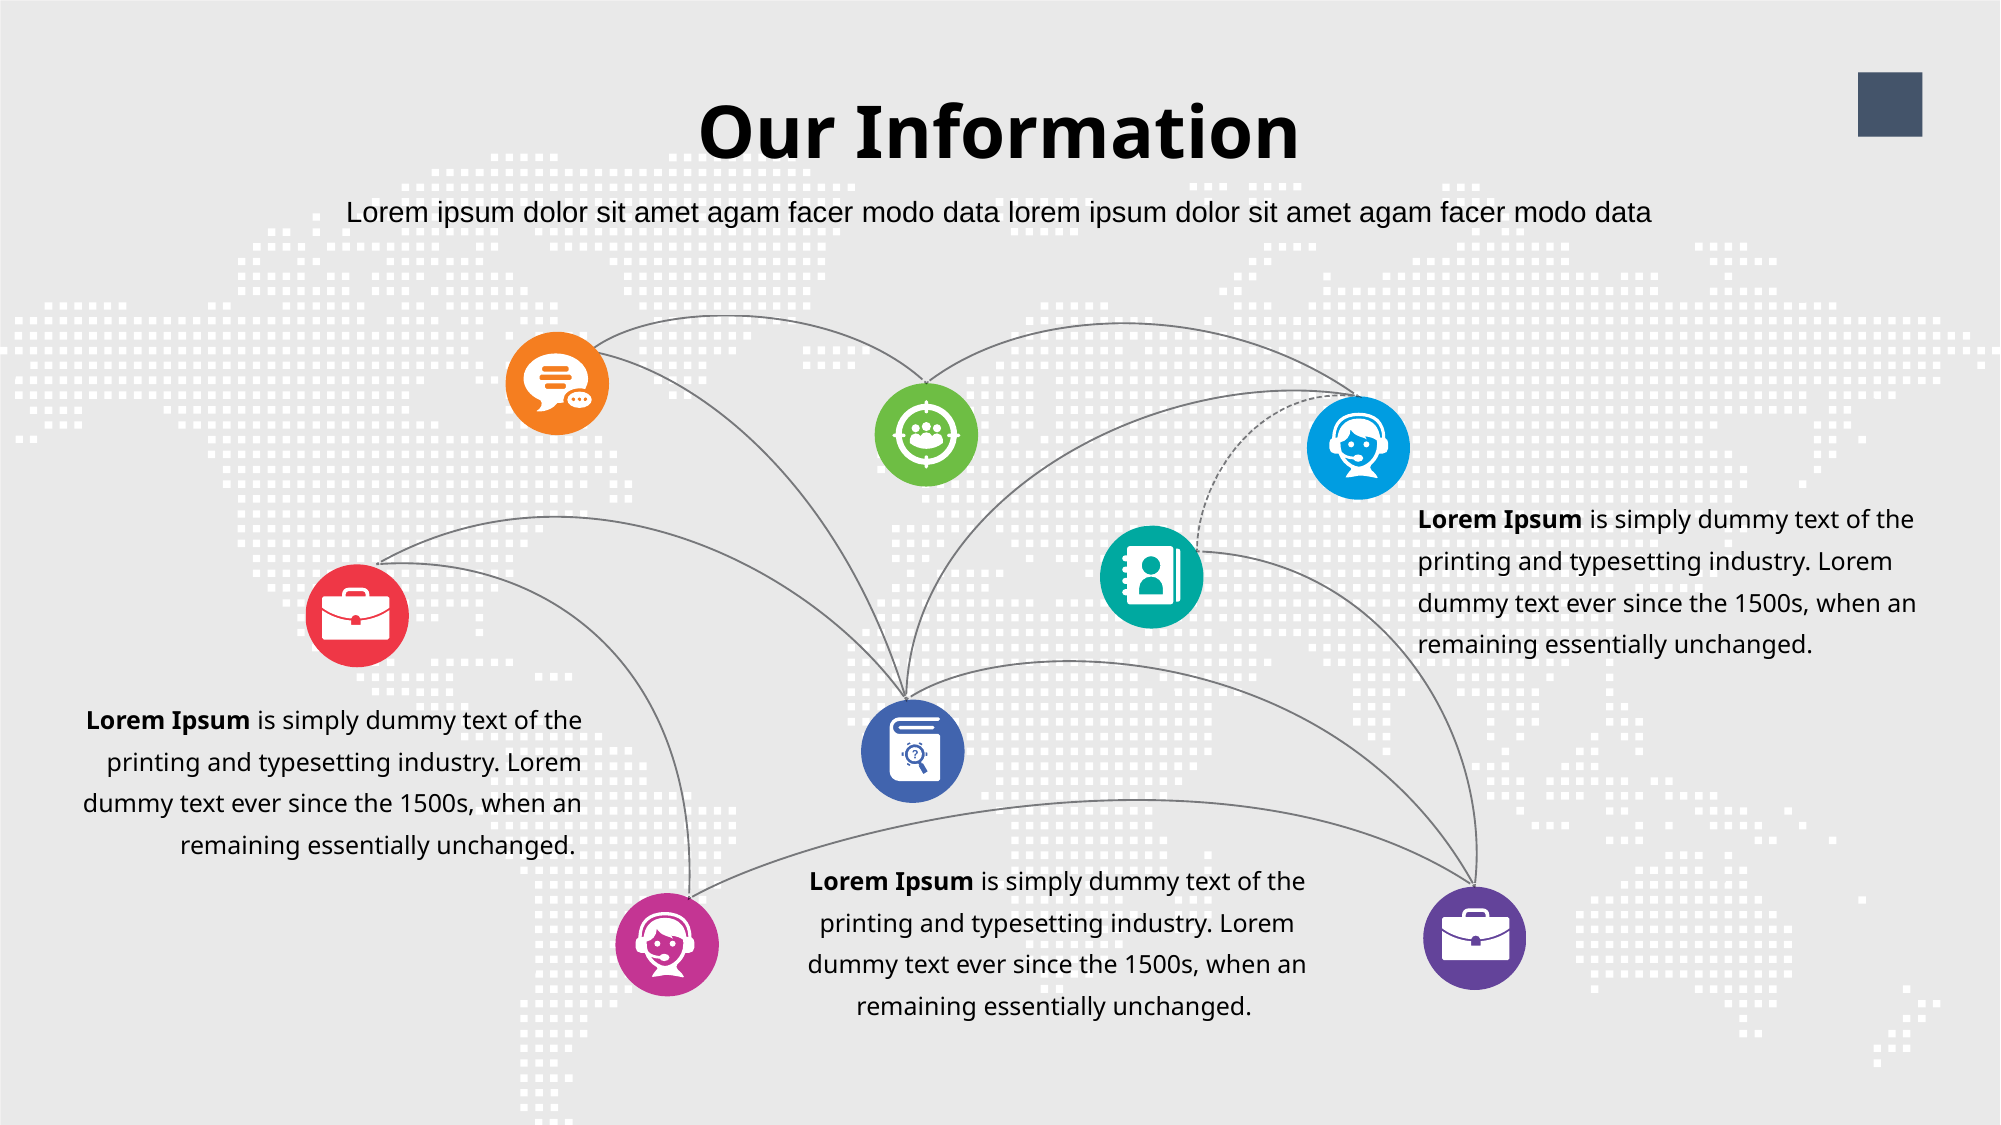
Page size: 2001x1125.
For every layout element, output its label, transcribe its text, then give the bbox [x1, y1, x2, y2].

text_box [446, 302, 454, 310]
text_box [1561, 257, 1569, 266]
text_box [535, 1118, 543, 1125]
text_box [817, 272, 826, 280]
text_box [579, 242, 588, 251]
text_box [1442, 272, 1450, 280]
text_box [1888, 1030, 1896, 1038]
text_box [609, 228, 618, 236]
text_box [505, 272, 513, 280]
text_box [416, 257, 424, 266]
text_box [103, 302, 112, 310]
text_box [1857, 71, 1924, 78]
text_box [624, 242, 633, 251]
text_box [371, 287, 380, 296]
text_box [1457, 257, 1465, 266]
text_box [550, 1030, 558, 1038]
text_box [669, 302, 677, 310]
text_box [639, 272, 647, 280]
text_box [1501, 302, 1510, 310]
text_box [401, 287, 410, 296]
text_box [1769, 302, 1777, 310]
text_box [252, 257, 261, 266]
text_box [758, 272, 766, 280]
text_box [44, 406, 53, 414]
text_box [1620, 302, 1629, 310]
text_box [341, 287, 350, 296]
text_box [401, 228, 410, 236]
text_box [0, 0, 2000, 1125]
text_box [297, 287, 305, 296]
text_box [475, 257, 484, 266]
text_box [1338, 302, 1346, 310]
text_box [1635, 287, 1643, 296]
text_box [1219, 287, 1227, 296]
text_box [267, 243, 276, 251]
text_box [371, 272, 380, 280]
text_box [1516, 257, 1524, 266]
text_box [1442, 257, 1450, 266]
text_box [698, 272, 707, 280]
text_box [1516, 228, 1524, 236]
text_box [564, 242, 573, 251]
text_box [118, 302, 127, 310]
text_box [1471, 302, 1480, 310]
text_box [624, 257, 632, 266]
text_box [1561, 272, 1569, 280]
text_box [624, 228, 633, 236]
text_box [341, 302, 350, 310]
text_box [15, 391, 23, 399]
text_box [1397, 272, 1406, 280]
text_box [550, 1059, 558, 1067]
text_box [401, 242, 410, 251]
text_box [564, 1074, 573, 1082]
text_box [683, 257, 692, 266]
text_box [758, 257, 766, 266]
text_box [713, 272, 722, 280]
text_box [564, 1118, 573, 1125]
text_box [639, 242, 647, 251]
text_box [787, 242, 796, 251]
text_box [1724, 242, 1733, 251]
text_box [550, 242, 558, 251]
text_box [1531, 242, 1539, 251]
text_box [1010, 228, 1019, 236]
text_box [29, 435, 38, 443]
text_box [342, 242, 350, 251]
text_box [1813, 302, 1822, 310]
text_box [1739, 257, 1748, 266]
text_box [461, 272, 469, 280]
text_box [327, 302, 335, 310]
text_box [728, 272, 736, 280]
text_box [342, 228, 350, 236]
text_box [1501, 257, 1510, 266]
text_box [654, 242, 662, 251]
text_box [535, 302, 543, 310]
text_box [282, 228, 291, 236]
text_box [773, 272, 781, 280]
text_box [1412, 287, 1420, 296]
text_box [1442, 287, 1450, 296]
text_box [1754, 1030, 1762, 1038]
text_box [580, 1030, 588, 1038]
text_box [520, 1059, 528, 1067]
text_box [1605, 302, 1614, 310]
text_box [654, 287, 662, 296]
text_box [1025, 228, 1033, 236]
text_box [817, 257, 826, 266]
text_box [386, 287, 394, 296]
text_box [1055, 302, 1064, 310]
text_box [312, 228, 320, 236]
text_box [1248, 272, 1257, 281]
text_box [1248, 302, 1257, 310]
text_box [1516, 242, 1524, 251]
subtitle Lorem ipsum dolor sit amet agam facer modo data lorem ipsum dolor sit amet agam facer modo data [137, 191, 1863, 227]
text_box [1546, 272, 1554, 280]
text_box [1531, 272, 1539, 280]
text_box [1264, 302, 1272, 310]
text_box [1620, 272, 1629, 280]
text_box [312, 302, 320, 310]
text_box [669, 228, 677, 236]
text_box [1442, 302, 1450, 310]
text_box [594, 242, 603, 251]
text_box [29, 331, 38, 340]
text_box [282, 302, 291, 310]
text_box [535, 1089, 543, 1097]
text_box [1471, 257, 1480, 266]
text_box [416, 242, 425, 251]
text_box [728, 242, 736, 251]
text_box [505, 302, 513, 310]
text_box [282, 272, 291, 280]
text_box [773, 302, 781, 310]
text_box [803, 242, 811, 251]
text_box [1561, 287, 1569, 296]
text_box [1873, 1059, 1881, 1068]
text_box [401, 257, 410, 266]
text_box [1873, 1044, 1881, 1052]
text_box [29, 346, 38, 355]
text_box [728, 257, 736, 266]
text_box [580, 228, 588, 236]
text_box [446, 257, 454, 266]
text_box [29, 317, 38, 325]
text_box [1248, 257, 1257, 266]
text_box [1783, 302, 1792, 310]
text_box [550, 1074, 558, 1082]
text_box [787, 302, 796, 310]
text_box [29, 391, 38, 399]
text_box [1546, 242, 1554, 251]
text_box [1055, 228, 1063, 236]
text_box [1234, 302, 1242, 310]
text_box [728, 302, 736, 310]
text_box [44, 302, 53, 310]
text_box [297, 257, 305, 266]
text_box [1471, 228, 1480, 236]
text_box [787, 272, 796, 280]
slide_number 17 [1863, 78, 1927, 130]
text_box [520, 302, 528, 310]
text_box [669, 257, 677, 266]
text_box [803, 257, 811, 266]
text_box [698, 287, 707, 296]
text_box [787, 257, 796, 266]
text_box [357, 302, 365, 310]
text_box [1367, 287, 1376, 296]
text_box [1561, 302, 1569, 310]
text_box [401, 302, 410, 310]
text_box [0, 346, 8, 355]
text_box [1501, 287, 1510, 296]
text_box [1799, 302, 1807, 310]
text_box [713, 287, 722, 296]
text_box [461, 228, 469, 236]
text_box [386, 257, 394, 266]
text_box [15, 346, 23, 355]
text_box [535, 1074, 543, 1082]
text_box [1457, 287, 1465, 296]
text_box [758, 302, 766, 310]
text_box [1739, 242, 1748, 251]
text_box [1471, 272, 1480, 280]
text_box [1293, 243, 1301, 251]
text_box [1650, 302, 1658, 310]
text_box [1992, 346, 2000, 355]
text_box [1412, 302, 1420, 310]
text_box [446, 287, 454, 296]
text_box [238, 257, 246, 266]
text_box [1353, 302, 1361, 310]
text_box [1709, 302, 1718, 310]
text_box [758, 228, 766, 236]
text_box [44, 421, 53, 429]
text_box [1635, 302, 1643, 310]
text_box [490, 242, 499, 251]
text_box [1947, 346, 1955, 355]
text_box [1754, 257, 1762, 266]
text_box [773, 287, 781, 296]
text_box [386, 272, 394, 280]
text_box [564, 228, 573, 236]
text_box [44, 361, 53, 369]
text_box [550, 302, 558, 310]
text_box [1234, 272, 1242, 281]
text_box [535, 1044, 543, 1052]
text_box [312, 257, 320, 266]
text_box [475, 228, 484, 236]
text_box [817, 242, 826, 251]
text_box [1531, 302, 1539, 310]
text_box [446, 272, 454, 280]
text_box [386, 242, 395, 251]
text_box [520, 1074, 528, 1082]
text_box [1724, 272, 1733, 280]
text_box [549, 1118, 558, 1125]
text_box [327, 242, 336, 251]
text_box [222, 302, 231, 310]
text_box [1531, 287, 1539, 296]
text_box [1397, 302, 1406, 310]
text_box [252, 287, 261, 296]
text_box [1635, 272, 1643, 280]
text_box [520, 1089, 528, 1097]
text_box [743, 272, 752, 280]
text_box [713, 242, 722, 251]
text_box [550, 1044, 558, 1052]
text_box [1353, 287, 1361, 296]
text_box [1709, 242, 1718, 251]
text_box [1516, 287, 1524, 296]
text_box [698, 302, 707, 310]
text_box [832, 228, 841, 236]
text_box [282, 243, 291, 251]
text_box [550, 1089, 559, 1097]
text_box [431, 257, 439, 266]
text_box [1620, 287, 1629, 296]
text_box [669, 242, 677, 251]
text_box [1709, 257, 1718, 266]
text_box [1487, 287, 1495, 296]
text_box [1828, 302, 1837, 310]
text_box [713, 257, 722, 266]
text_box [341, 272, 350, 280]
text_box [743, 302, 752, 310]
text_box [431, 242, 439, 251]
text_box [1457, 302, 1465, 310]
text_box [728, 228, 736, 236]
text_box [1680, 302, 1688, 310]
text_box [461, 302, 469, 310]
text_box [743, 242, 752, 251]
text_box [89, 302, 97, 310]
text_box [787, 228, 796, 236]
text_box [1769, 257, 1777, 266]
text_box [728, 287, 736, 296]
text_box [1382, 287, 1391, 296]
text_box [535, 1103, 543, 1112]
text_box [29, 376, 38, 385]
text_box [401, 272, 410, 280]
text_box [1427, 272, 1435, 280]
text_box [520, 1044, 528, 1052]
text_box [297, 302, 305, 310]
text_box [327, 272, 335, 280]
text_box [803, 228, 811, 236]
text_box [1724, 302, 1733, 310]
text_box [594, 228, 603, 236]
text_box [1382, 302, 1391, 310]
text_box [1754, 287, 1762, 296]
text_box [1471, 242, 1480, 251]
text_box [15, 376, 23, 385]
text_box [327, 287, 335, 296]
text_box [1650, 287, 1658, 296]
text_box [654, 302, 662, 310]
text_box [1234, 287, 1242, 296]
text_box [44, 331, 53, 340]
text_box [654, 228, 662, 236]
text_box [1739, 287, 1748, 296]
text_box [1501, 272, 1510, 280]
text_box [535, 228, 543, 236]
text_box [1323, 272, 1331, 281]
text_box [713, 228, 722, 236]
text_box [773, 242, 781, 251]
text_box [253, 243, 261, 251]
text_box [1590, 302, 1599, 310]
text_box [1650, 272, 1658, 280]
text_box [1487, 302, 1495, 310]
text_box [609, 242, 618, 251]
text_box [1739, 302, 1748, 310]
text_box [15, 317, 23, 325]
text_box [1546, 302, 1554, 310]
text_box [1694, 302, 1703, 310]
text_box [1471, 287, 1480, 296]
text_box [238, 272, 246, 280]
text_box [1457, 242, 1465, 251]
text_box [773, 257, 781, 266]
text_box [44, 317, 53, 325]
text_box [1427, 257, 1435, 266]
text_box [1516, 302, 1524, 310]
text_box [669, 272, 677, 280]
text_box [490, 287, 499, 296]
text_box [1487, 272, 1495, 280]
text_box [698, 228, 707, 236]
text_box [44, 376, 53, 385]
text_box [505, 287, 513, 296]
text_box [44, 346, 53, 355]
text_box [1397, 287, 1406, 296]
text_box [267, 272, 276, 280]
text_box [803, 287, 811, 296]
text_box [1457, 272, 1465, 280]
text_box [1264, 243, 1272, 251]
text_box [1487, 242, 1495, 251]
text_box [743, 228, 752, 236]
text_box [1516, 272, 1524, 280]
text_box [1546, 287, 1554, 296]
text_box [1323, 287, 1331, 296]
text_box [683, 287, 692, 296]
text_box [1501, 242, 1510, 251]
text_box [1323, 302, 1331, 310]
text_box [535, 1030, 543, 1038]
text_box [654, 272, 662, 280]
text_box [639, 228, 647, 236]
text_box [1531, 257, 1539, 266]
text_box [475, 272, 484, 280]
text_box [1709, 287, 1718, 296]
text_box [758, 287, 766, 296]
text_box [371, 242, 380, 251]
text_box [446, 228, 454, 236]
text_box [713, 302, 722, 310]
text_box [297, 243, 306, 251]
text_box [1070, 228, 1078, 236]
text_box [550, 228, 558, 236]
text_box [683, 272, 692, 280]
text_box [550, 1103, 559, 1112]
text_box [639, 287, 647, 296]
text_box [1754, 302, 1762, 310]
text_box [1576, 302, 1584, 310]
text_box [1382, 272, 1391, 280]
text_box [1962, 332, 1971, 340]
text_box [803, 302, 811, 310]
text_box [1863, 130, 1924, 138]
text_box [1338, 287, 1346, 296]
text_box [1501, 228, 1510, 236]
text_box [1739, 1030, 1748, 1038]
text_box [59, 302, 68, 310]
text_box [461, 257, 469, 266]
text_box [29, 406, 38, 414]
text_box [297, 272, 305, 280]
text_box [1308, 302, 1316, 310]
text_box [683, 302, 692, 310]
text_box [1040, 228, 1049, 236]
text_box [535, 1059, 543, 1067]
text_box [624, 272, 632, 280]
text_box [1576, 287, 1584, 296]
text_box [1665, 302, 1673, 310]
text_box [1724, 287, 1733, 296]
text_box [1590, 272, 1599, 280]
text_box [1264, 257, 1272, 266]
text_box [15, 435, 23, 443]
text_box [564, 1044, 573, 1052]
title Our Information [137, 78, 1863, 191]
text_box [1308, 243, 1316, 251]
text_box [609, 257, 618, 266]
text_box [1902, 1030, 1911, 1038]
text_box [1724, 257, 1733, 266]
text_box [490, 272, 499, 280]
text_box [30, 361, 38, 369]
text_box [357, 242, 365, 251]
text_box [1412, 257, 1420, 266]
text_box [74, 302, 82, 310]
text_box [490, 302, 499, 310]
text_box [787, 287, 796, 296]
text_box [1412, 272, 1420, 280]
text_box [416, 302, 424, 310]
text_box [1100, 302, 1108, 310]
text_box [520, 1103, 528, 1112]
text_box [1902, 1044, 1911, 1052]
text_box [1605, 287, 1614, 296]
text_box [803, 272, 811, 280]
text_box [1487, 257, 1495, 266]
text_box [683, 242, 692, 251]
text_box [1769, 287, 1777, 296]
text_box [1576, 272, 1584, 280]
text_box [475, 287, 484, 296]
text_box [1085, 302, 1094, 310]
text_box [475, 302, 484, 310]
text_box [252, 272, 261, 280]
text_box [564, 1030, 573, 1038]
text_box [683, 228, 692, 236]
text_box [698, 257, 707, 266]
text_box [1561, 242, 1569, 251]
text_box [14, 331, 23, 340]
text_box [312, 287, 320, 296]
text_box [431, 287, 439, 296]
text_box [698, 242, 707, 251]
text_box [639, 257, 647, 266]
text_box [1546, 257, 1554, 266]
text_box [238, 287, 246, 296]
text_box [44, 391, 53, 399]
text_box [1977, 361, 1985, 369]
text_box [624, 287, 632, 296]
text_box [267, 287, 276, 296]
text_box [267, 228, 276, 236]
text_box [1040, 302, 1049, 310]
text_box [1278, 243, 1287, 251]
text_box [1695, 242, 1703, 251]
text_box [1427, 302, 1435, 310]
text_box [654, 257, 662, 266]
text_box [520, 287, 528, 296]
text_box [758, 242, 766, 251]
text_box [282, 287, 291, 296]
text_box [490, 228, 498, 236]
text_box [54, 315, 1947, 1030]
text_box [208, 302, 216, 310]
text_box [520, 1030, 528, 1038]
text_box [1427, 287, 1435, 296]
text_box [1947, 331, 1955, 340]
text_box [1888, 1044, 1896, 1052]
text_box [476, 242, 484, 251]
text_box [1977, 346, 1985, 355]
text_box [416, 228, 425, 236]
text_box [461, 287, 469, 296]
text_box [669, 287, 677, 296]
text_box [1070, 302, 1078, 310]
text_box [431, 228, 439, 236]
text_box [773, 228, 781, 236]
text_box [639, 302, 647, 310]
text_box [743, 257, 752, 266]
text_box [416, 272, 424, 280]
text_box [743, 287, 752, 296]
text_box [1367, 302, 1376, 310]
text_box [1962, 346, 1971, 355]
text_box [1590, 287, 1599, 296]
text_box [817, 228, 826, 236]
